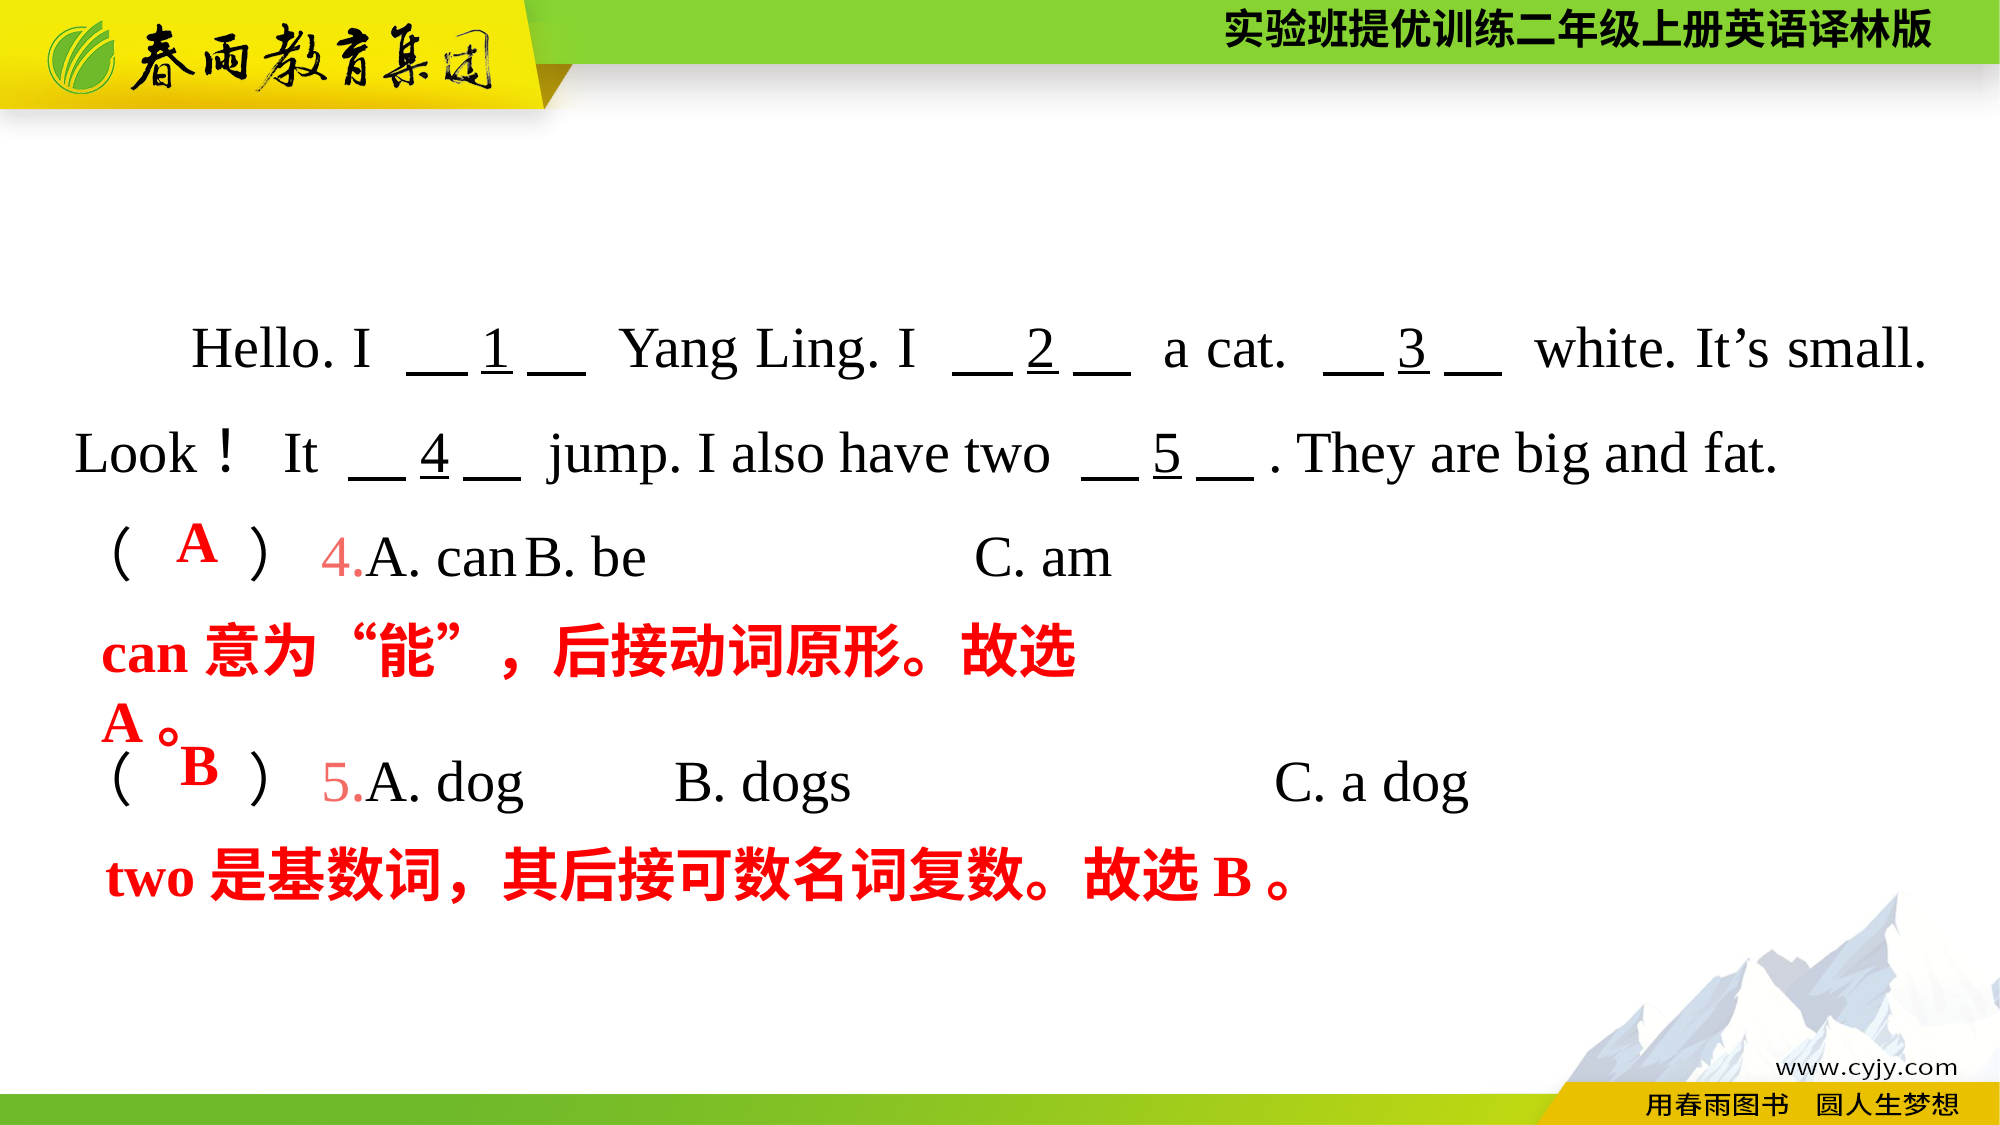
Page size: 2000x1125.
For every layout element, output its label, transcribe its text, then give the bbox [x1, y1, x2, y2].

text_box A [161, 497, 245, 582]
list （ ）4.A. can B. be C. am （ ）5.A. dog B. dogs C. a dog [59, 492, 1944, 824]
text_box Hello. I 1 Yang Ling. I 2 a cat. 3 white. It’s small. Look！It 4 jump. I also have two 5 . They are big and fat. [59, 267, 1944, 492]
text_box two是基数词，其后接可数名词复数。故选B。 [90, 831, 1355, 916]
text_box can意为“能”，后接动词原形。故选A。 [86, 606, 1189, 762]
picture [0, 0, 2000, 1125]
text_box B [151, 720, 235, 805]
